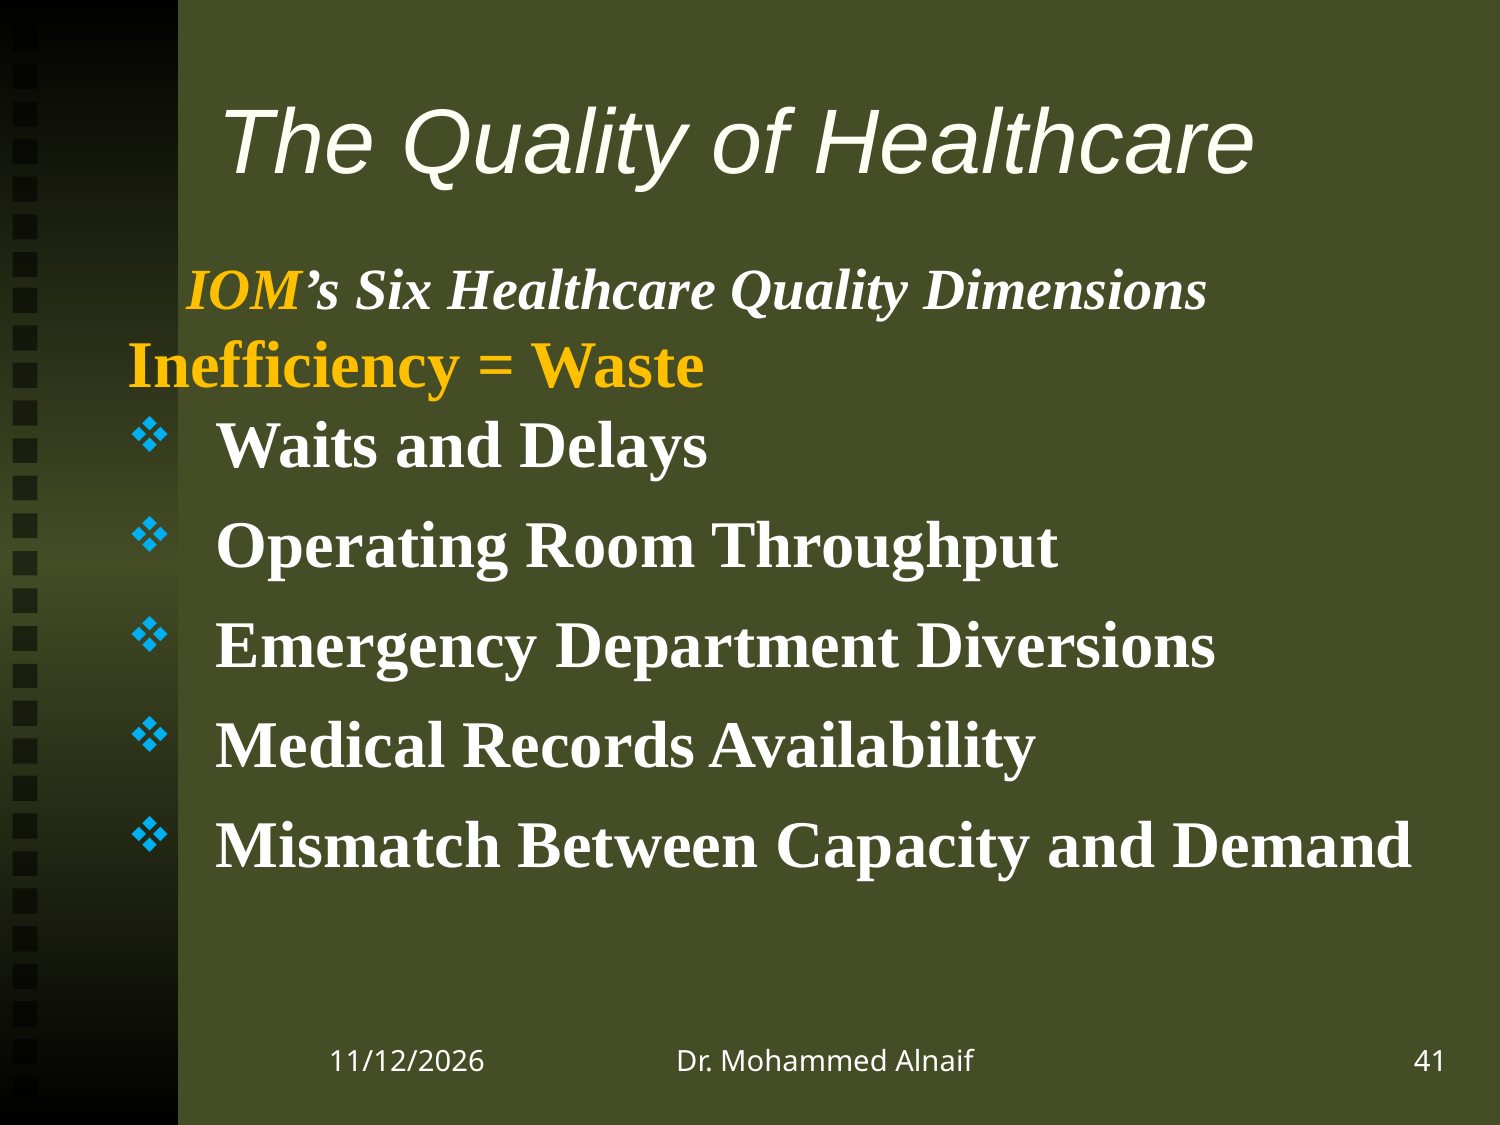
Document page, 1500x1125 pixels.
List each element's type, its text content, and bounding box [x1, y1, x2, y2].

footer Dr. Mohammed Alnaif [587, 1024, 1063, 1101]
title The Quality of Healthcare [100, 42, 1376, 231]
slide_number 41 [1149, 1024, 1463, 1101]
subtitle IOM’s Six Healthcare Quality Dimensions Inefficiency = Waste Waits and Delays Operating Room Throughput Emergency Department Diversions Medical Records Availability Mismatch Between Capacity and Demand [111, 243, 1436, 977]
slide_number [187, 1024, 501, 1101]
